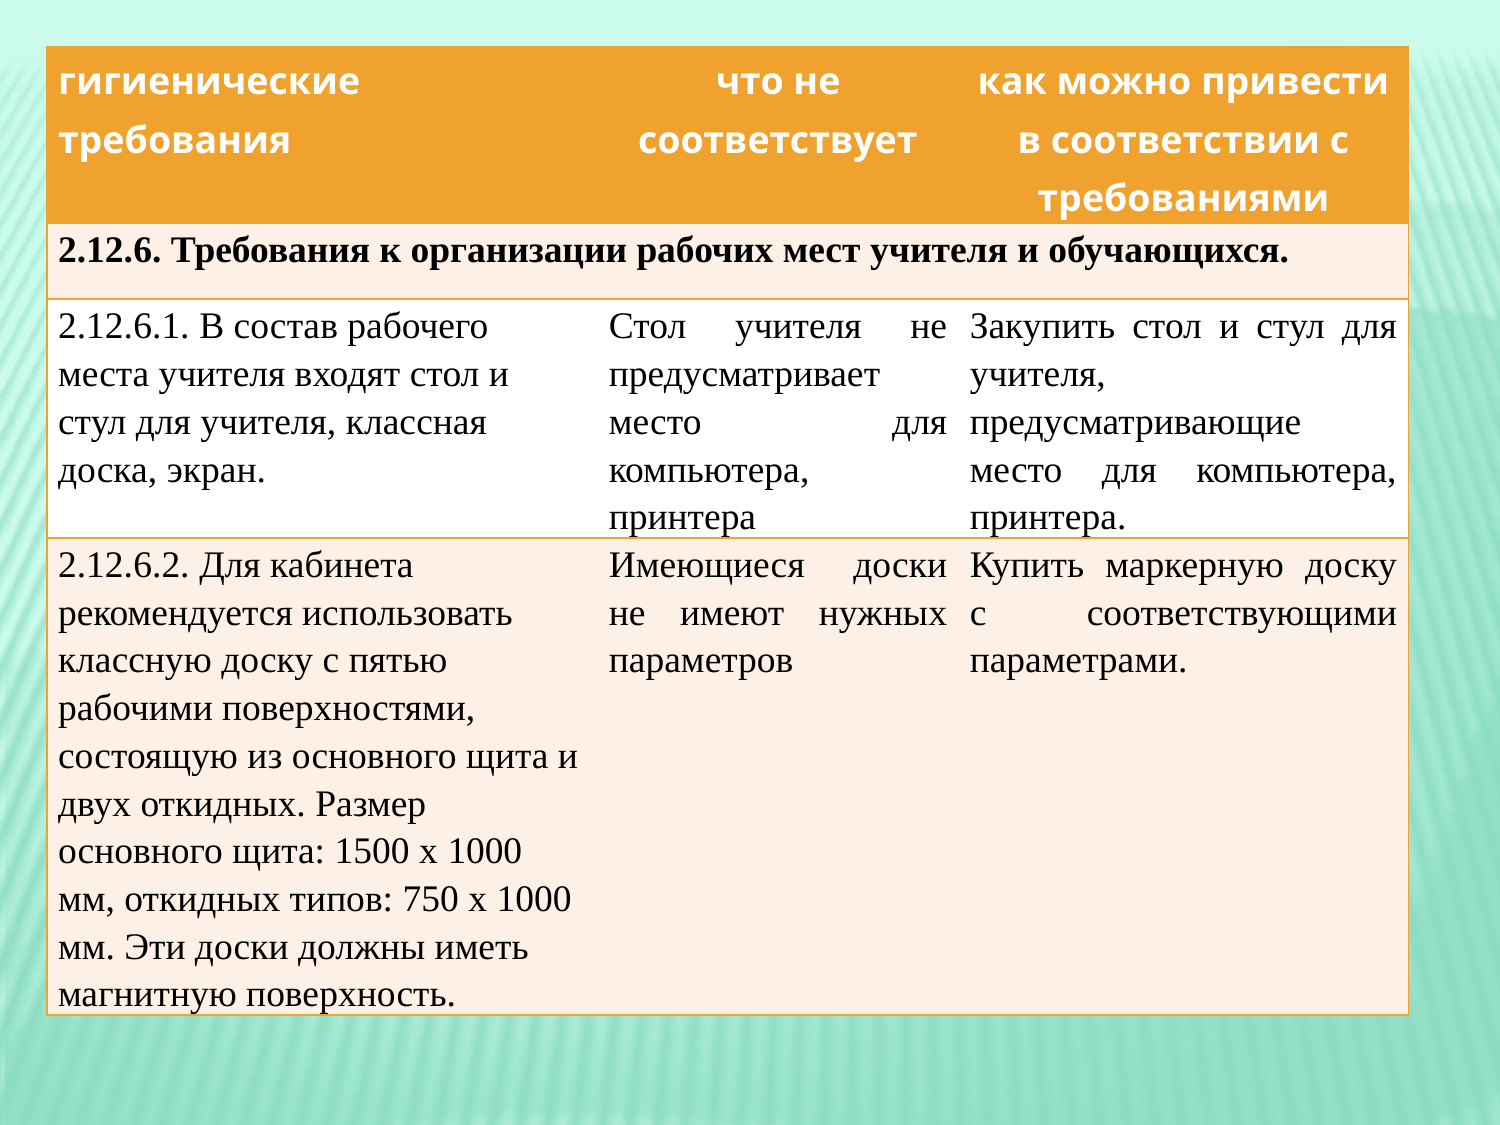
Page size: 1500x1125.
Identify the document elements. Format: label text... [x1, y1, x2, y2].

table_cell Купить маркерную доску с соответствующими параметрами. [959, 539, 1408, 1014]
table_cell Стол учителя не предусматривает место для компьютера, принтера [598, 300, 959, 537]
table_header гигиенические требования [48, 48, 598, 222]
table_cell Закупить стол и стул для учителя, предусматривающие место для компьютера, принтера. [959, 300, 1408, 537]
table_header что не соответствует [598, 48, 959, 222]
table_cell 2.12.6.2. Для кабинета рекомендуется использовать классную доску с пятью рабочими поверхностями, состоящую из основного щита и двух откидных. Размер основного щита: 1500 х 1000 мм, откидных типов: 750 х 1000 мм. Эти доски должны иметь магнитную поверхность. [48, 539, 598, 1014]
table_header как можно привести в соответствии с требованиями [959, 48, 1408, 222]
table_cell 2.12.6.1. В состав рабочего места учителя входят стол и стул для учителя, классная доска, экран. [48, 300, 598, 537]
table_cell Имеющиеся доски не имеют нужных параметров [598, 539, 959, 1014]
table_cell 2.12.6. Требования к организации рабочих мест учителя и обучающихся. [48, 224, 1408, 298]
